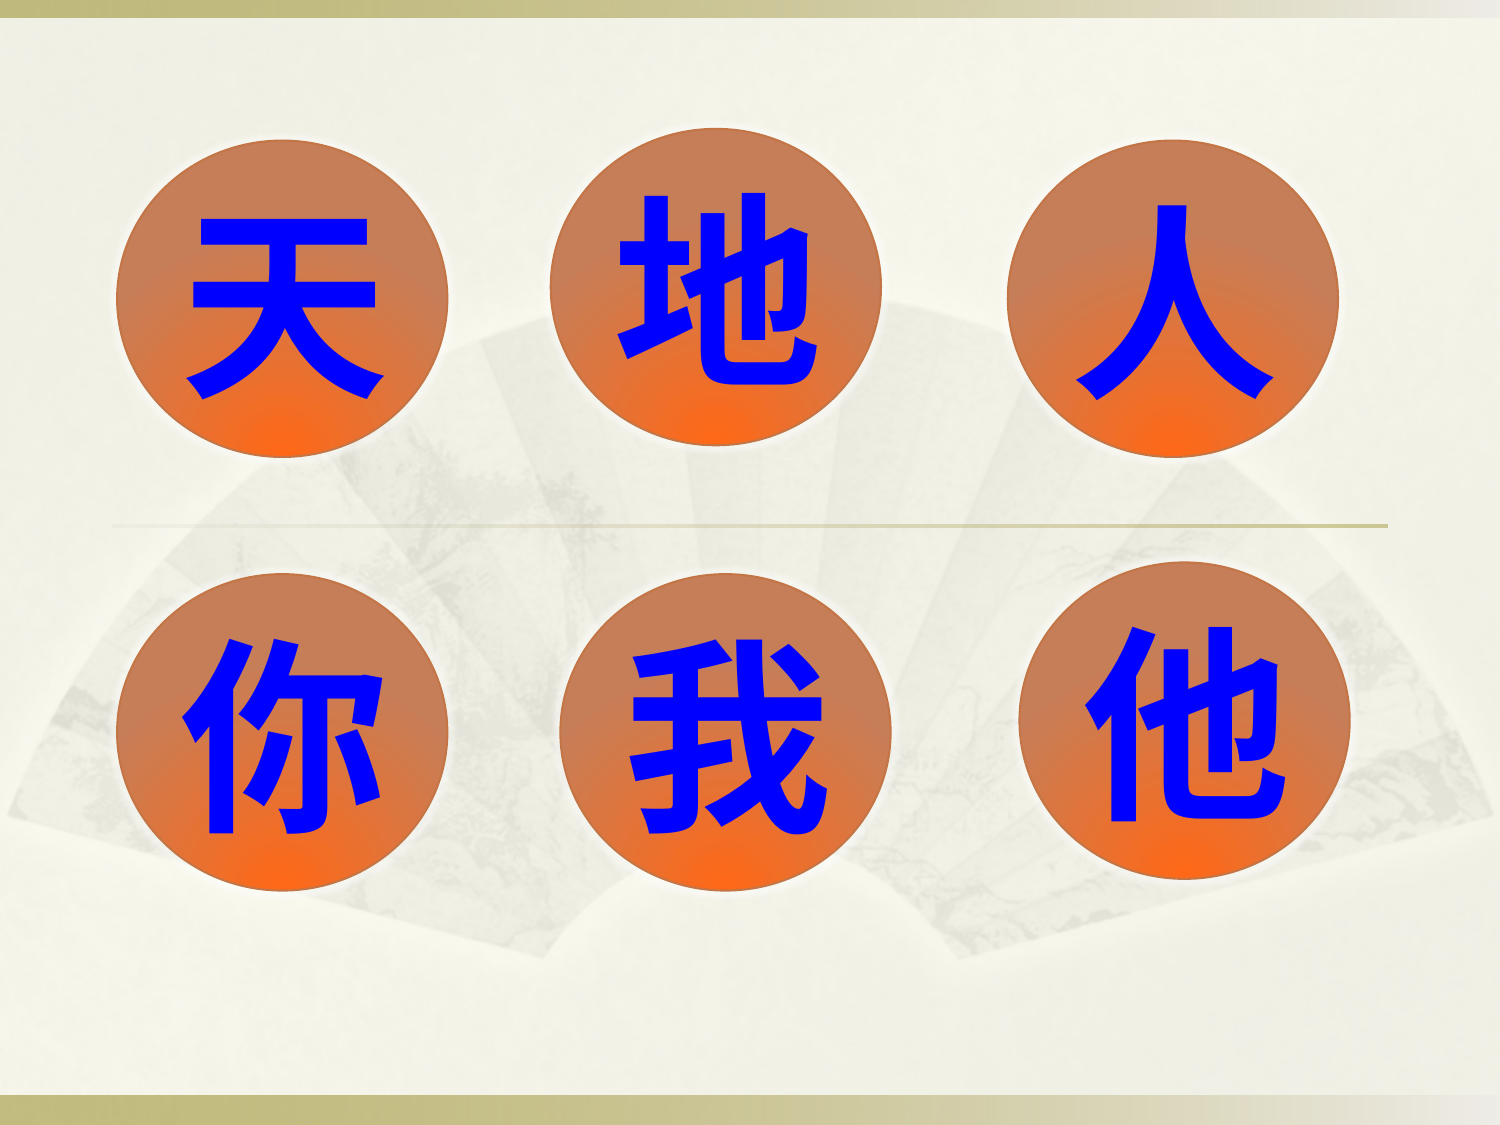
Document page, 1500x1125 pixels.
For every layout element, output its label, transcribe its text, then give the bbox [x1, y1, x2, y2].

text_box 你 [116, 573, 449, 892]
text_box 我 [559, 573, 892, 892]
text_box 天 [116, 139, 449, 459]
text_box 他 [1018, 561, 1351, 880]
text_box 地 [549, 127, 883, 447]
text_box 人 [1006, 139, 1340, 459]
